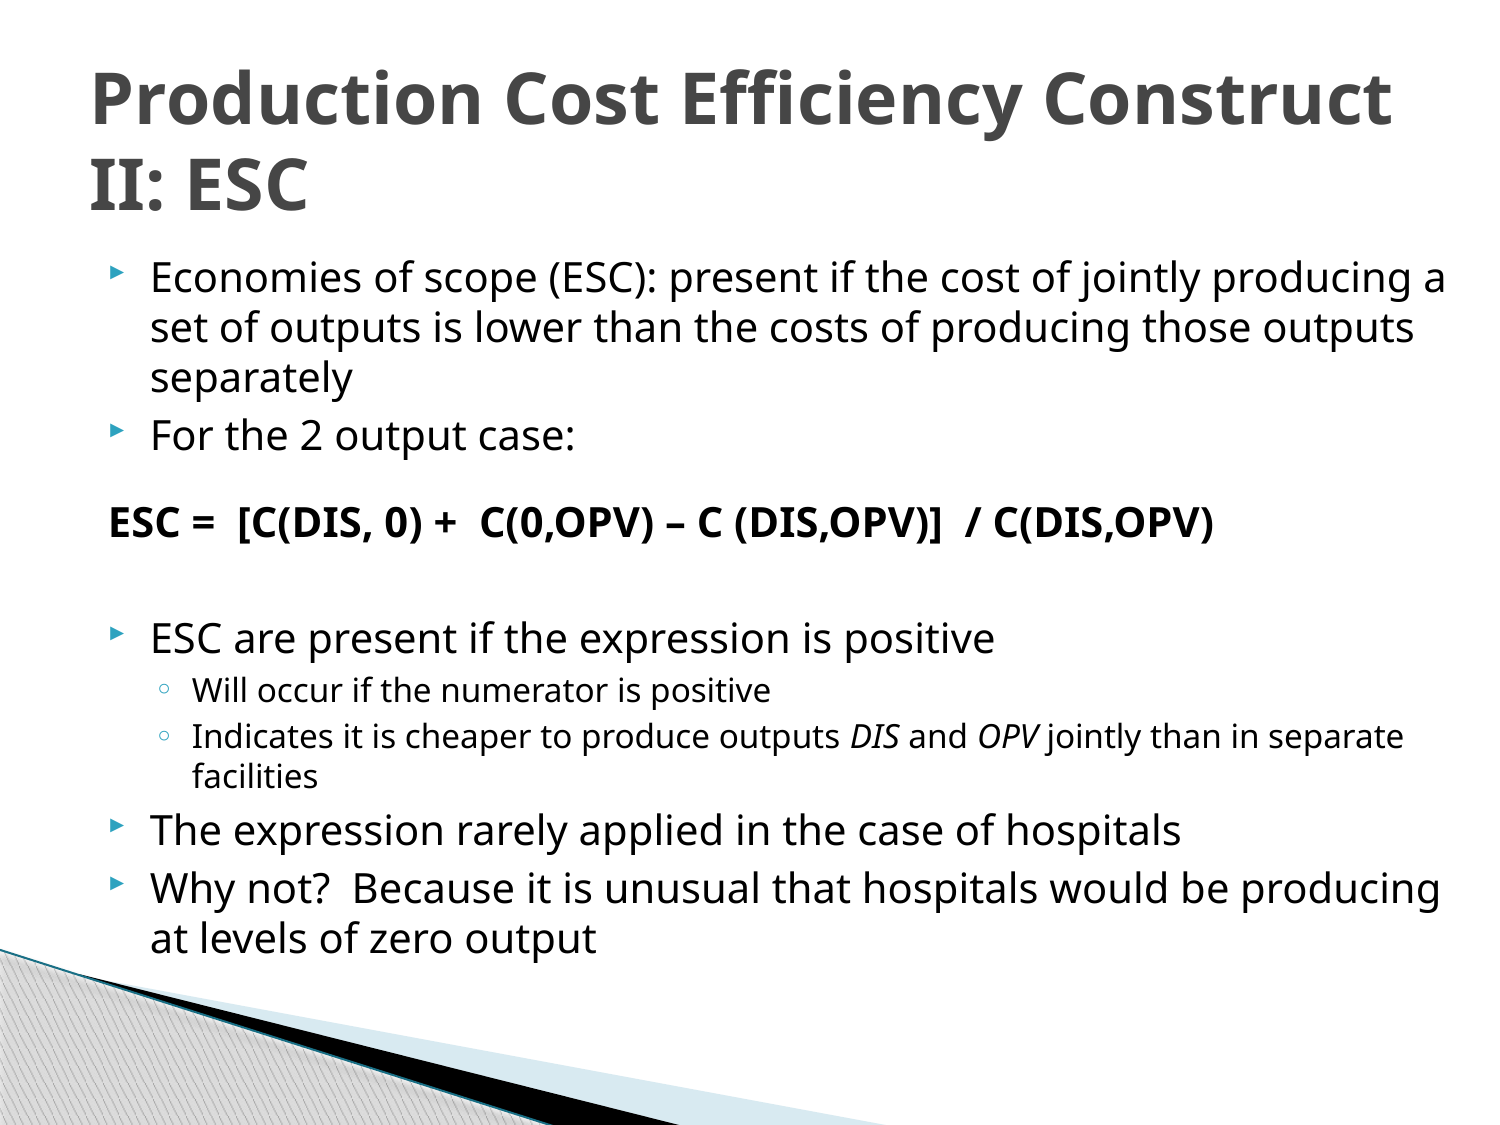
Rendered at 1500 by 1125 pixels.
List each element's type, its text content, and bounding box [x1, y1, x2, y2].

title Production Cost Efficiency Construct II: ESC [75, 45, 1425, 233]
list Economies of scope (ESC): present if the cost of jointly producing a set of outputs is lower than the costs of producing those outputs separately For the 2 output case: ESC = [C(DIS, 0) + C(0,OPV) – C (DIS,OPV)] / C(DIS,OPV) ESC are present if the expression is positive Will occur if the numerator is positive Indicates it is cheaper to produce outputs DIS and OPV jointly than in separate facilities The expression rarely applied in the case of hospitals Why not? Because it is unusual that hospitals would be producing at levels of zero output [75, 242, 1488, 986]
